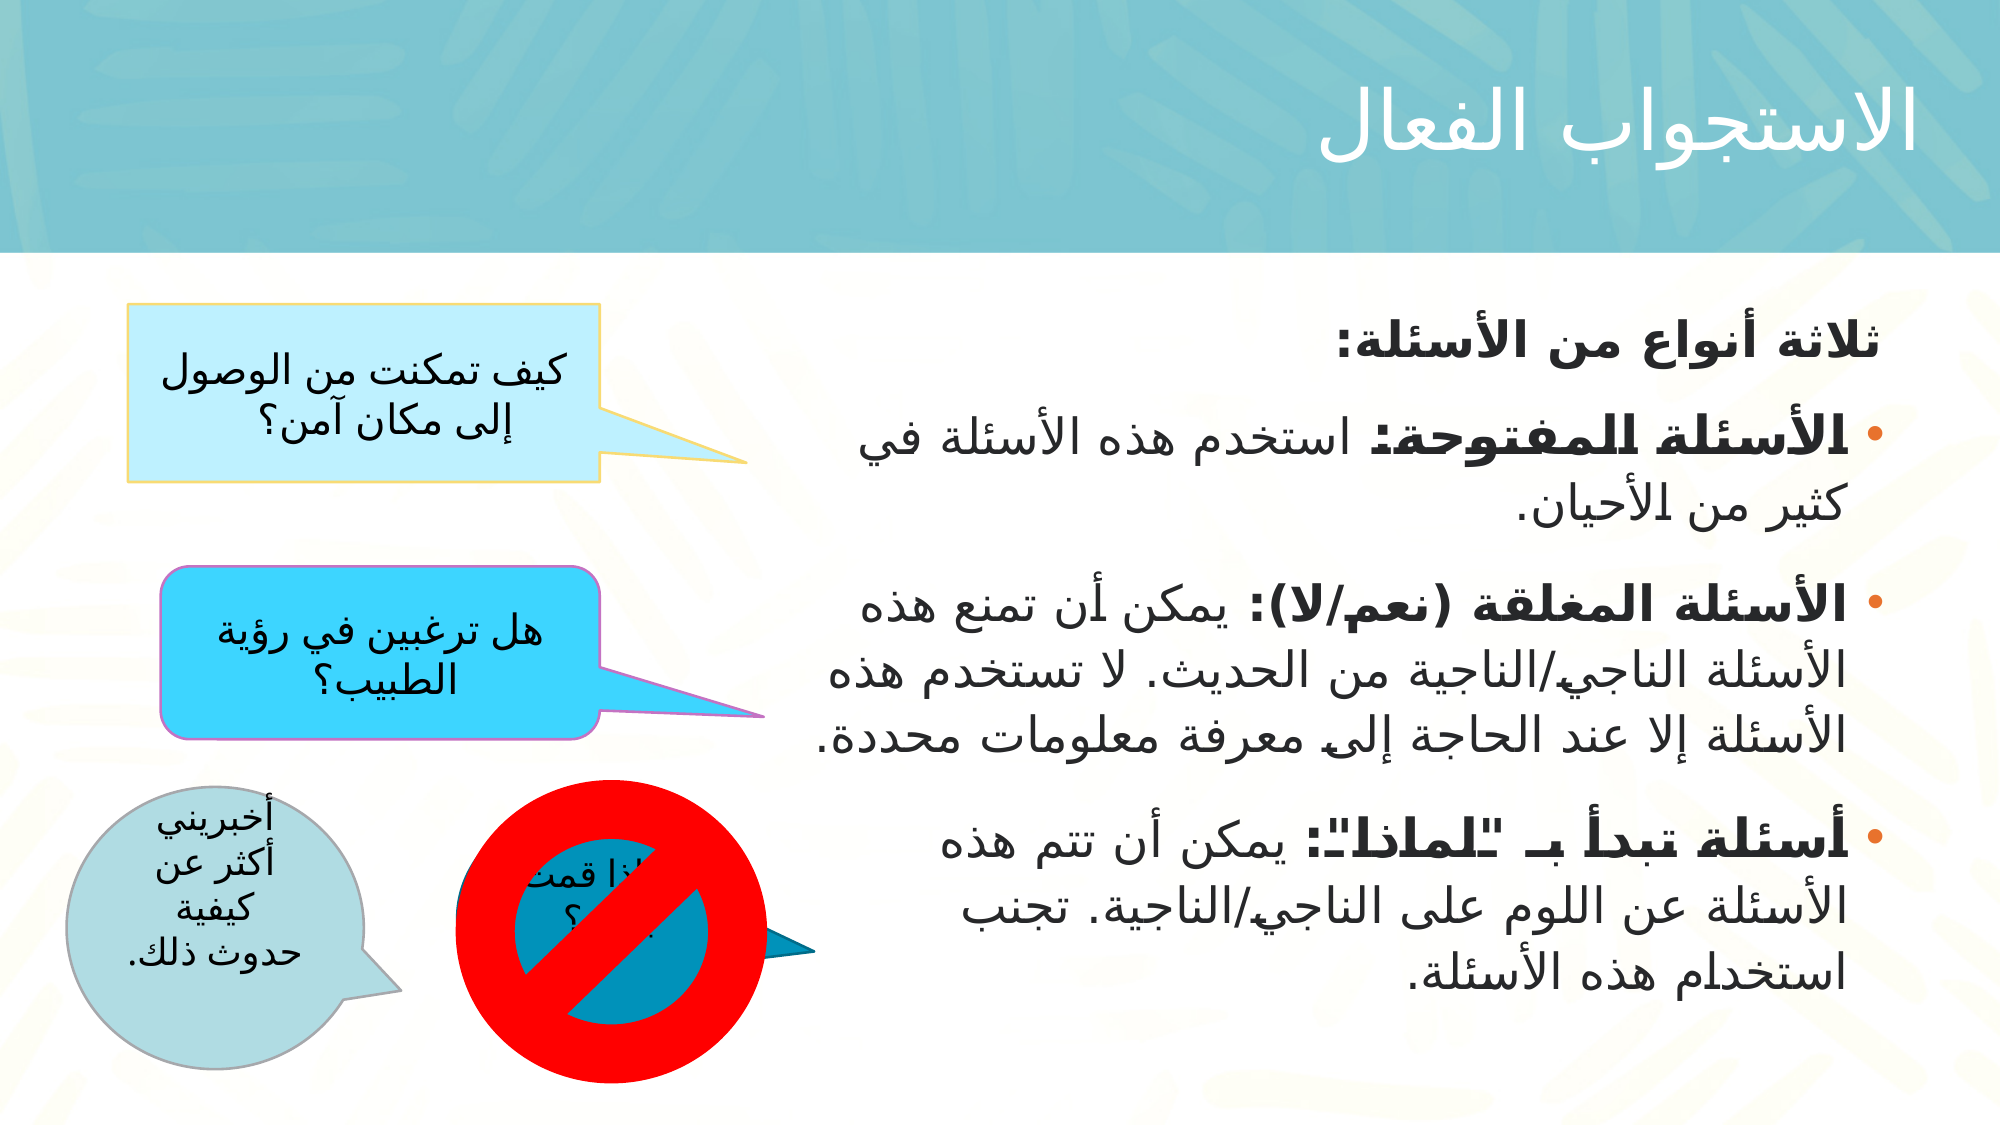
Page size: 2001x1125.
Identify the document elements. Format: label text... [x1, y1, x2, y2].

title الاستجواب الفعال [61, 33, 1938, 220]
list ثلاثة أنواع من الأسئلة: الأسئلة المفتوحة: استخدم هذه الأسئلة في كثير من الأحيان. الأسئلة المغلقة (نعم/لا): يمكن أن تمنع هذه الأسئلة الناجي/الناجية من الحديث. لا تستخدم هذه الأسئلة إلا عند الحاجة إلى معرفة معلومات محددة. أسئلة تبدأ بـ "لماذا": يمكن أن تتم هذه الأسئلة عن اللوم على الناجي/الناجية. تجنب استخدام هذه الأسئلة. [783, 294, 1891, 1036]
picture [0, 0, 2000, 1125]
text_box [66, 303, 767, 1083]
